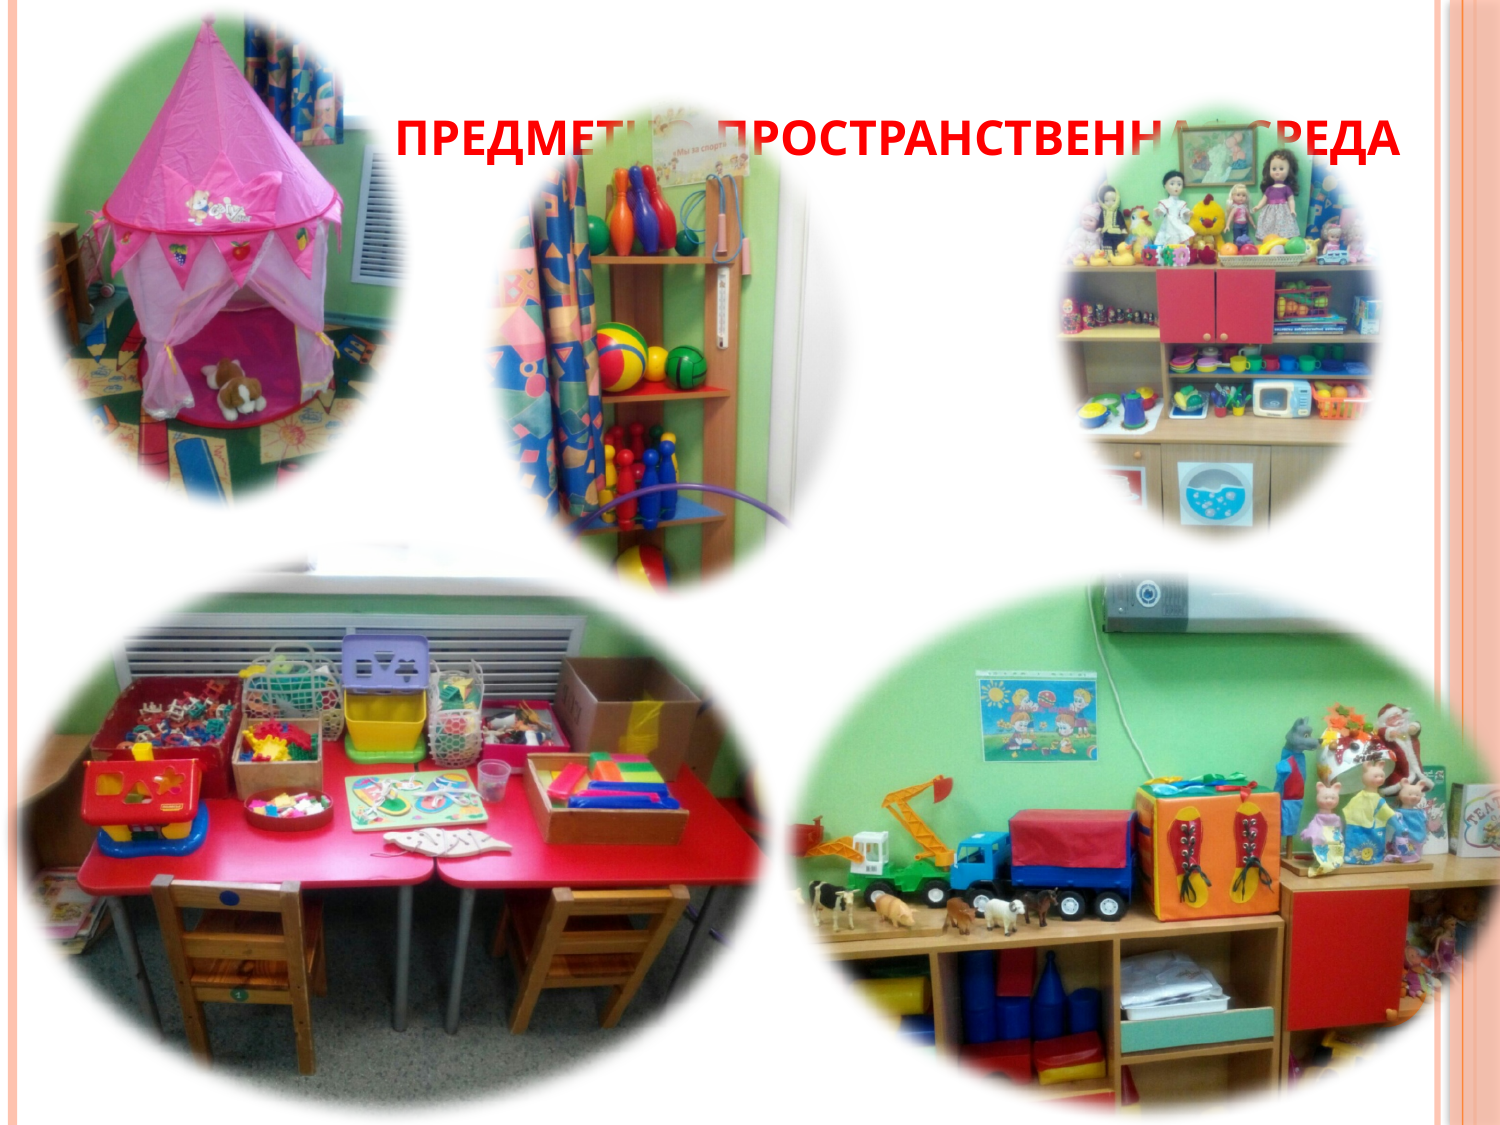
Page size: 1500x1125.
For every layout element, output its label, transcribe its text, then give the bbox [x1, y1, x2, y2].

title Предметно-пространственная среда [423, 45, 1436, 173]
picture [0, 89, 1500, 1125]
picture [1044, 89, 1395, 556]
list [28, 0, 417, 516]
